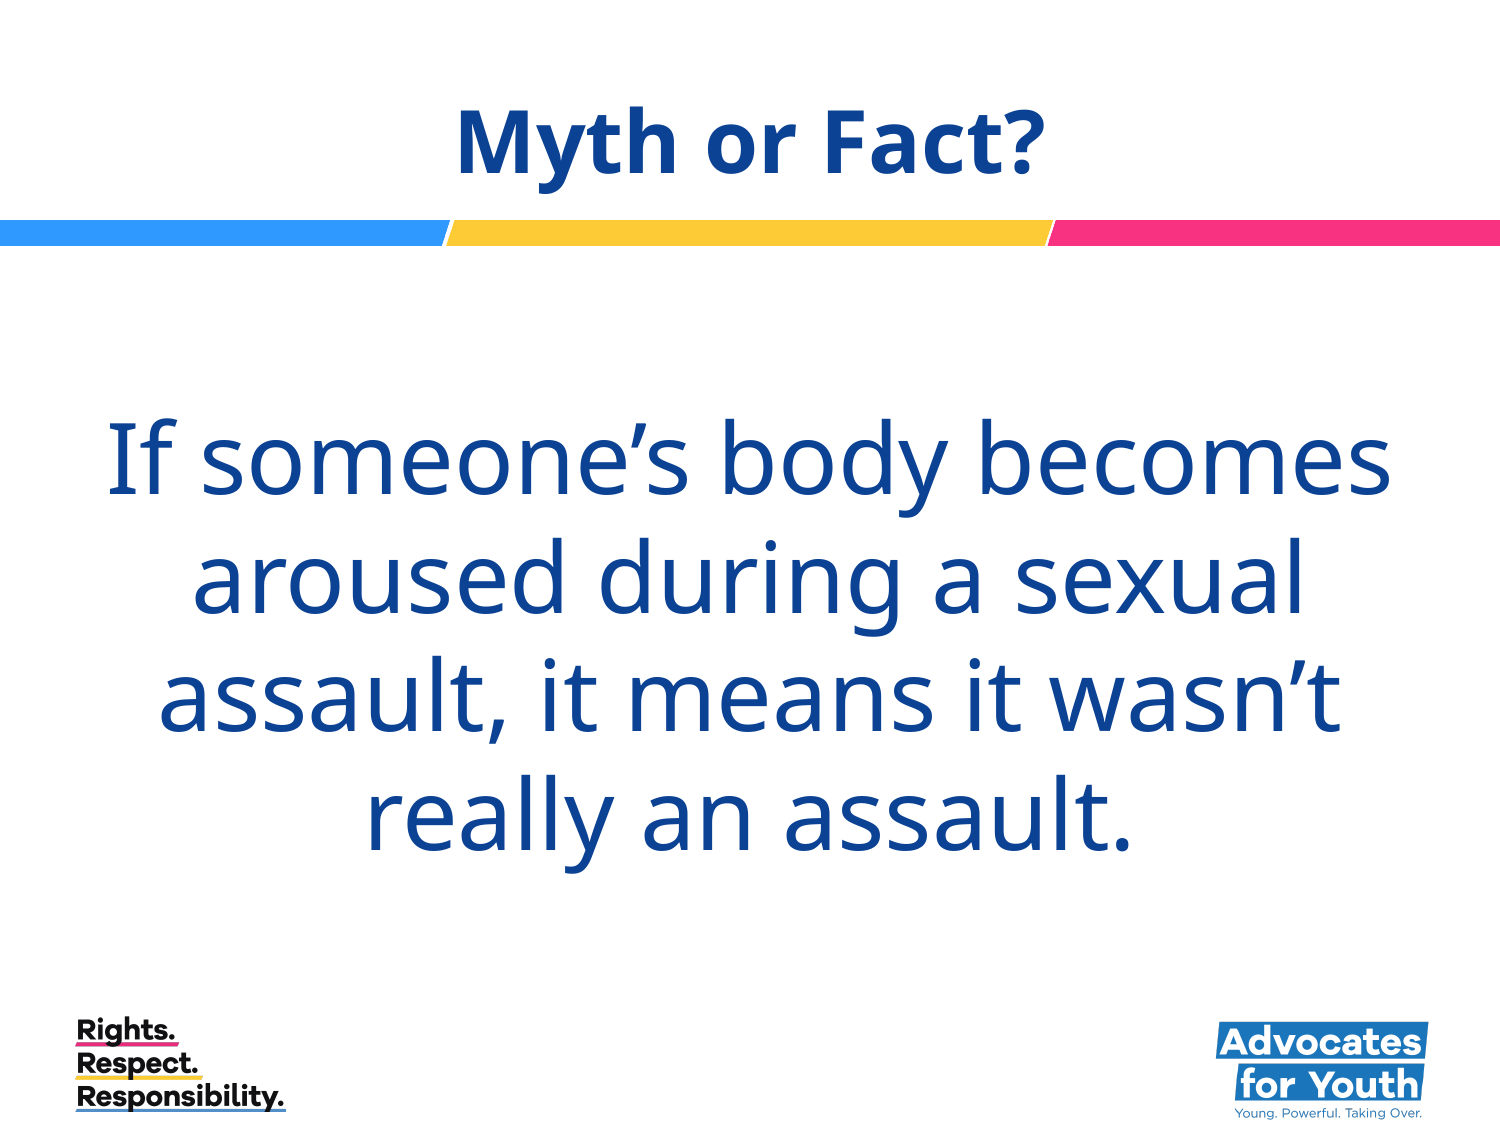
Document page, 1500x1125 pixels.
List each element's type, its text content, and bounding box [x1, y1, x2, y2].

picture [0, 207, 1500, 258]
list If someone’s body becomes aroused during a sexual assault, it means it wasn’t really an assault. [75, 388, 1425, 879]
title Myth or Fact? [75, 45, 1425, 233]
